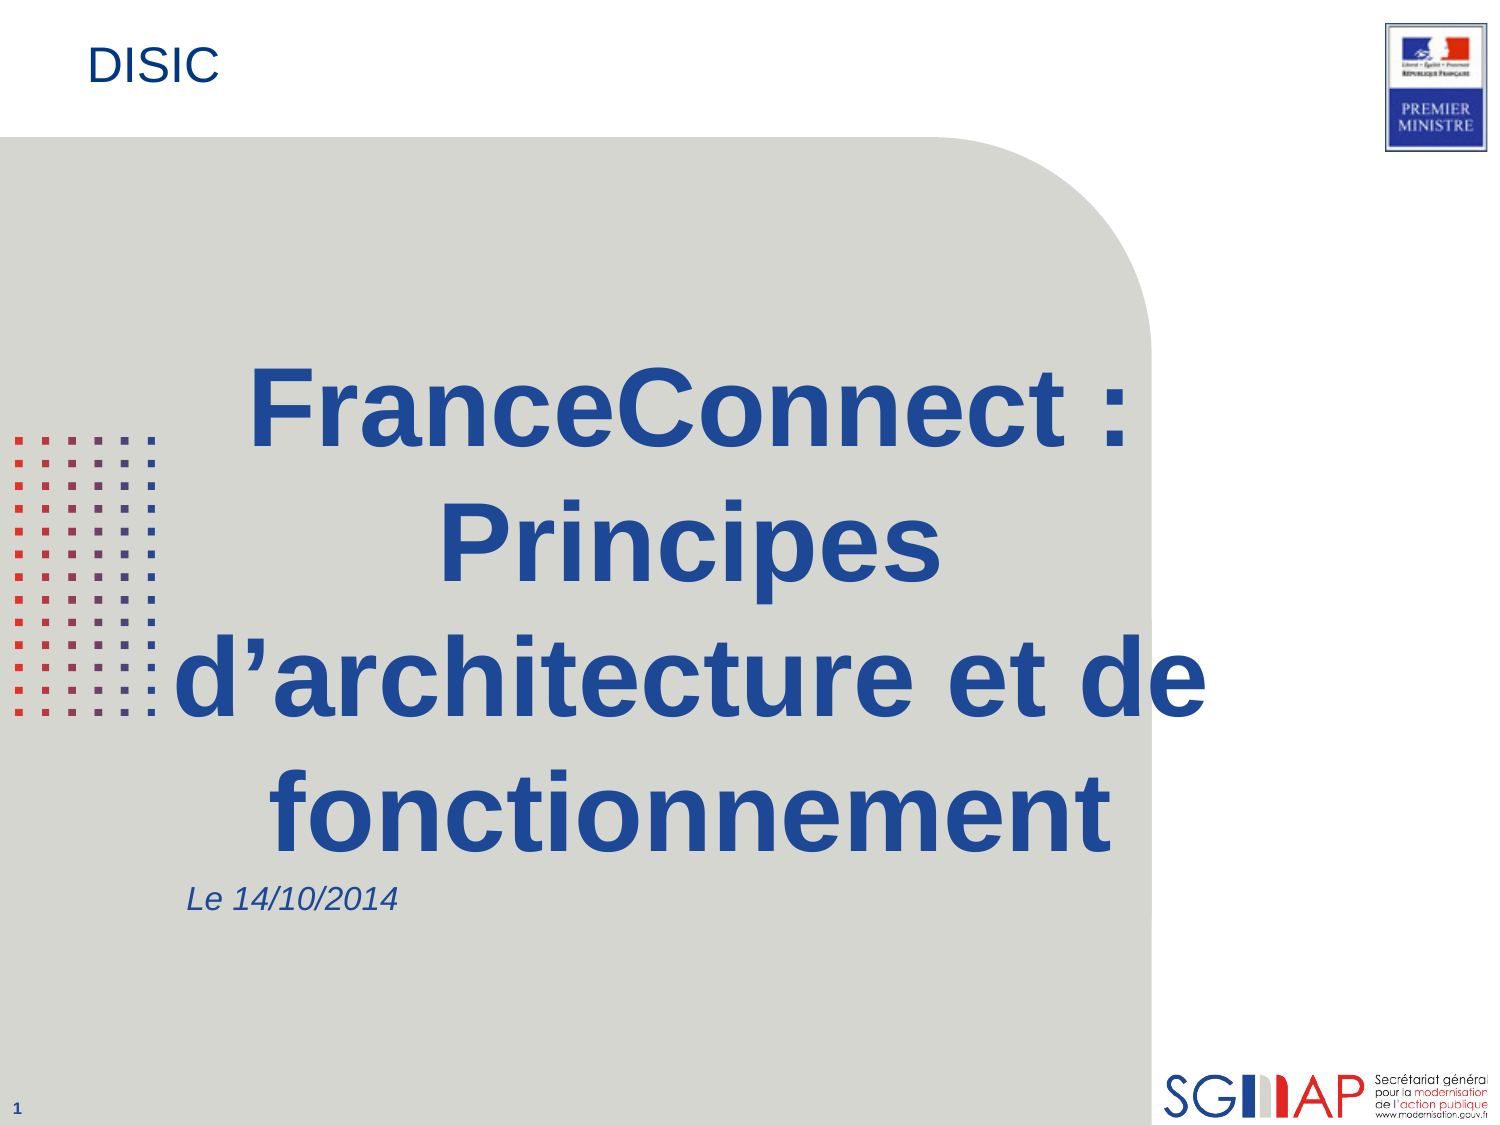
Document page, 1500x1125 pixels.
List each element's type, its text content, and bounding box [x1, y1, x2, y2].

subtitle Le 14/10/2014 [171, 869, 1117, 1050]
picture [1385, 23, 1488, 152]
title FranceConnect : Principes d’architecture et de fonctionnement [147, 314, 1235, 894]
picture [15, 437, 147, 716]
picture [1164, 1074, 1488, 1119]
